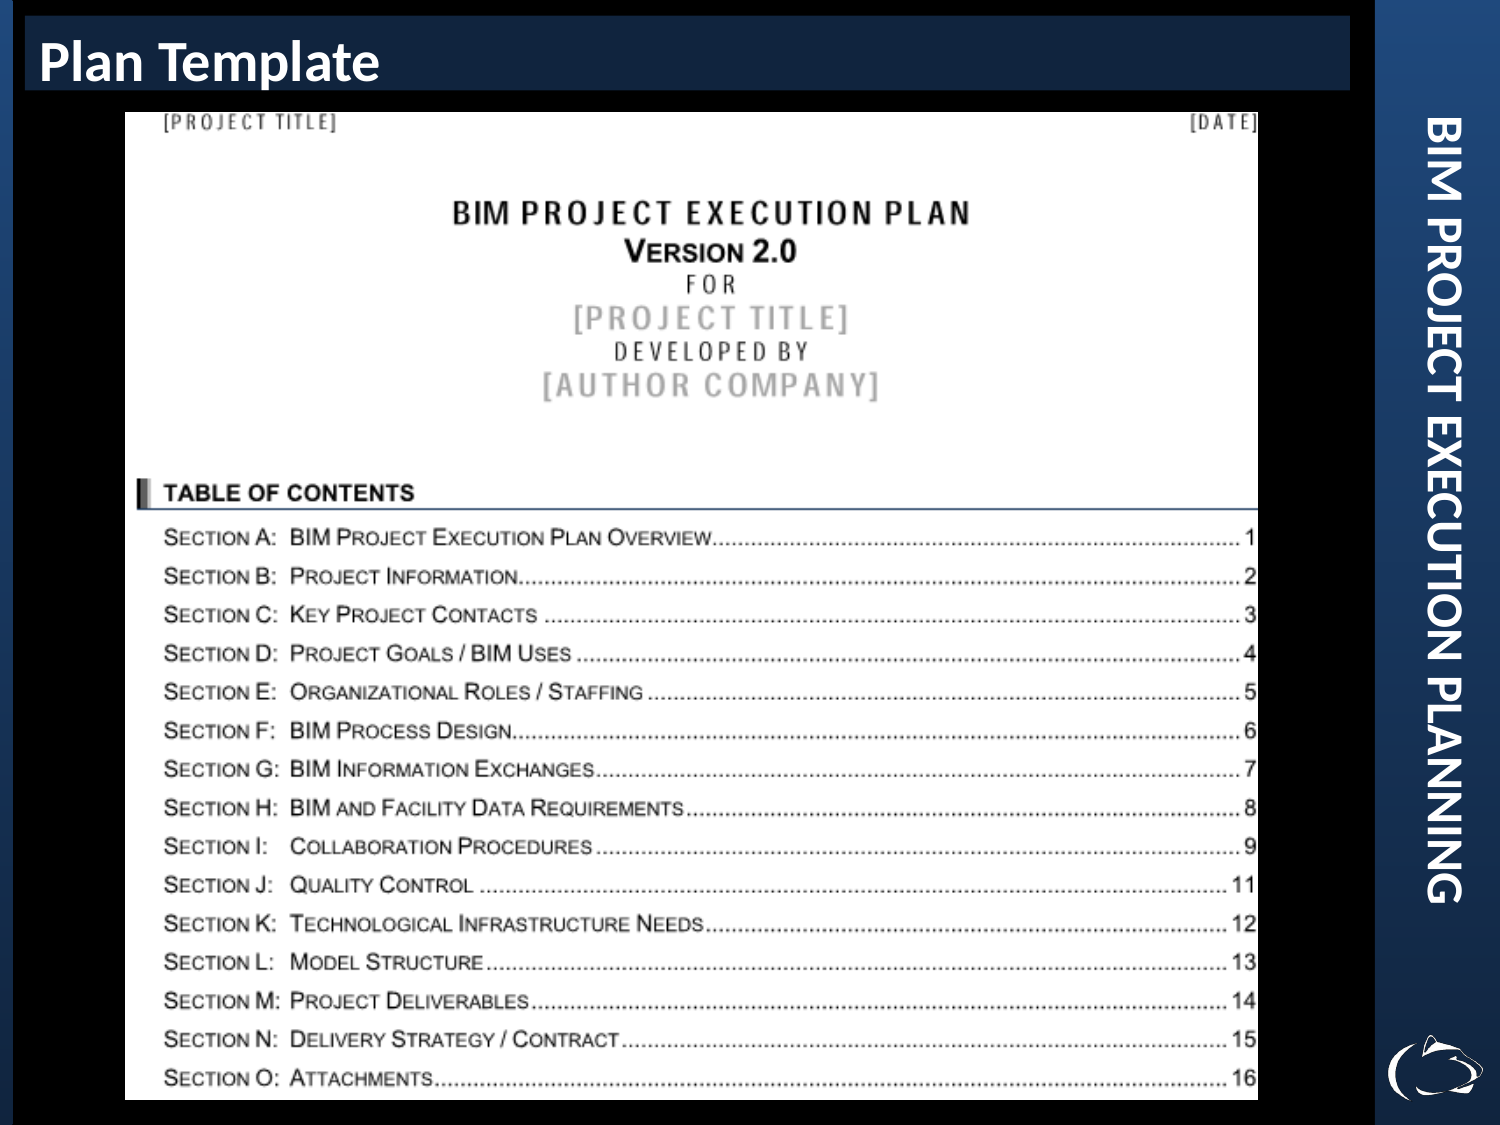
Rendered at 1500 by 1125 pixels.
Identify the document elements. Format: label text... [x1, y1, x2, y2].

picture [1374, 1026, 1500, 1113]
text_box Plan Template [24, 15, 1350, 91]
picture [124, 112, 1258, 1101]
